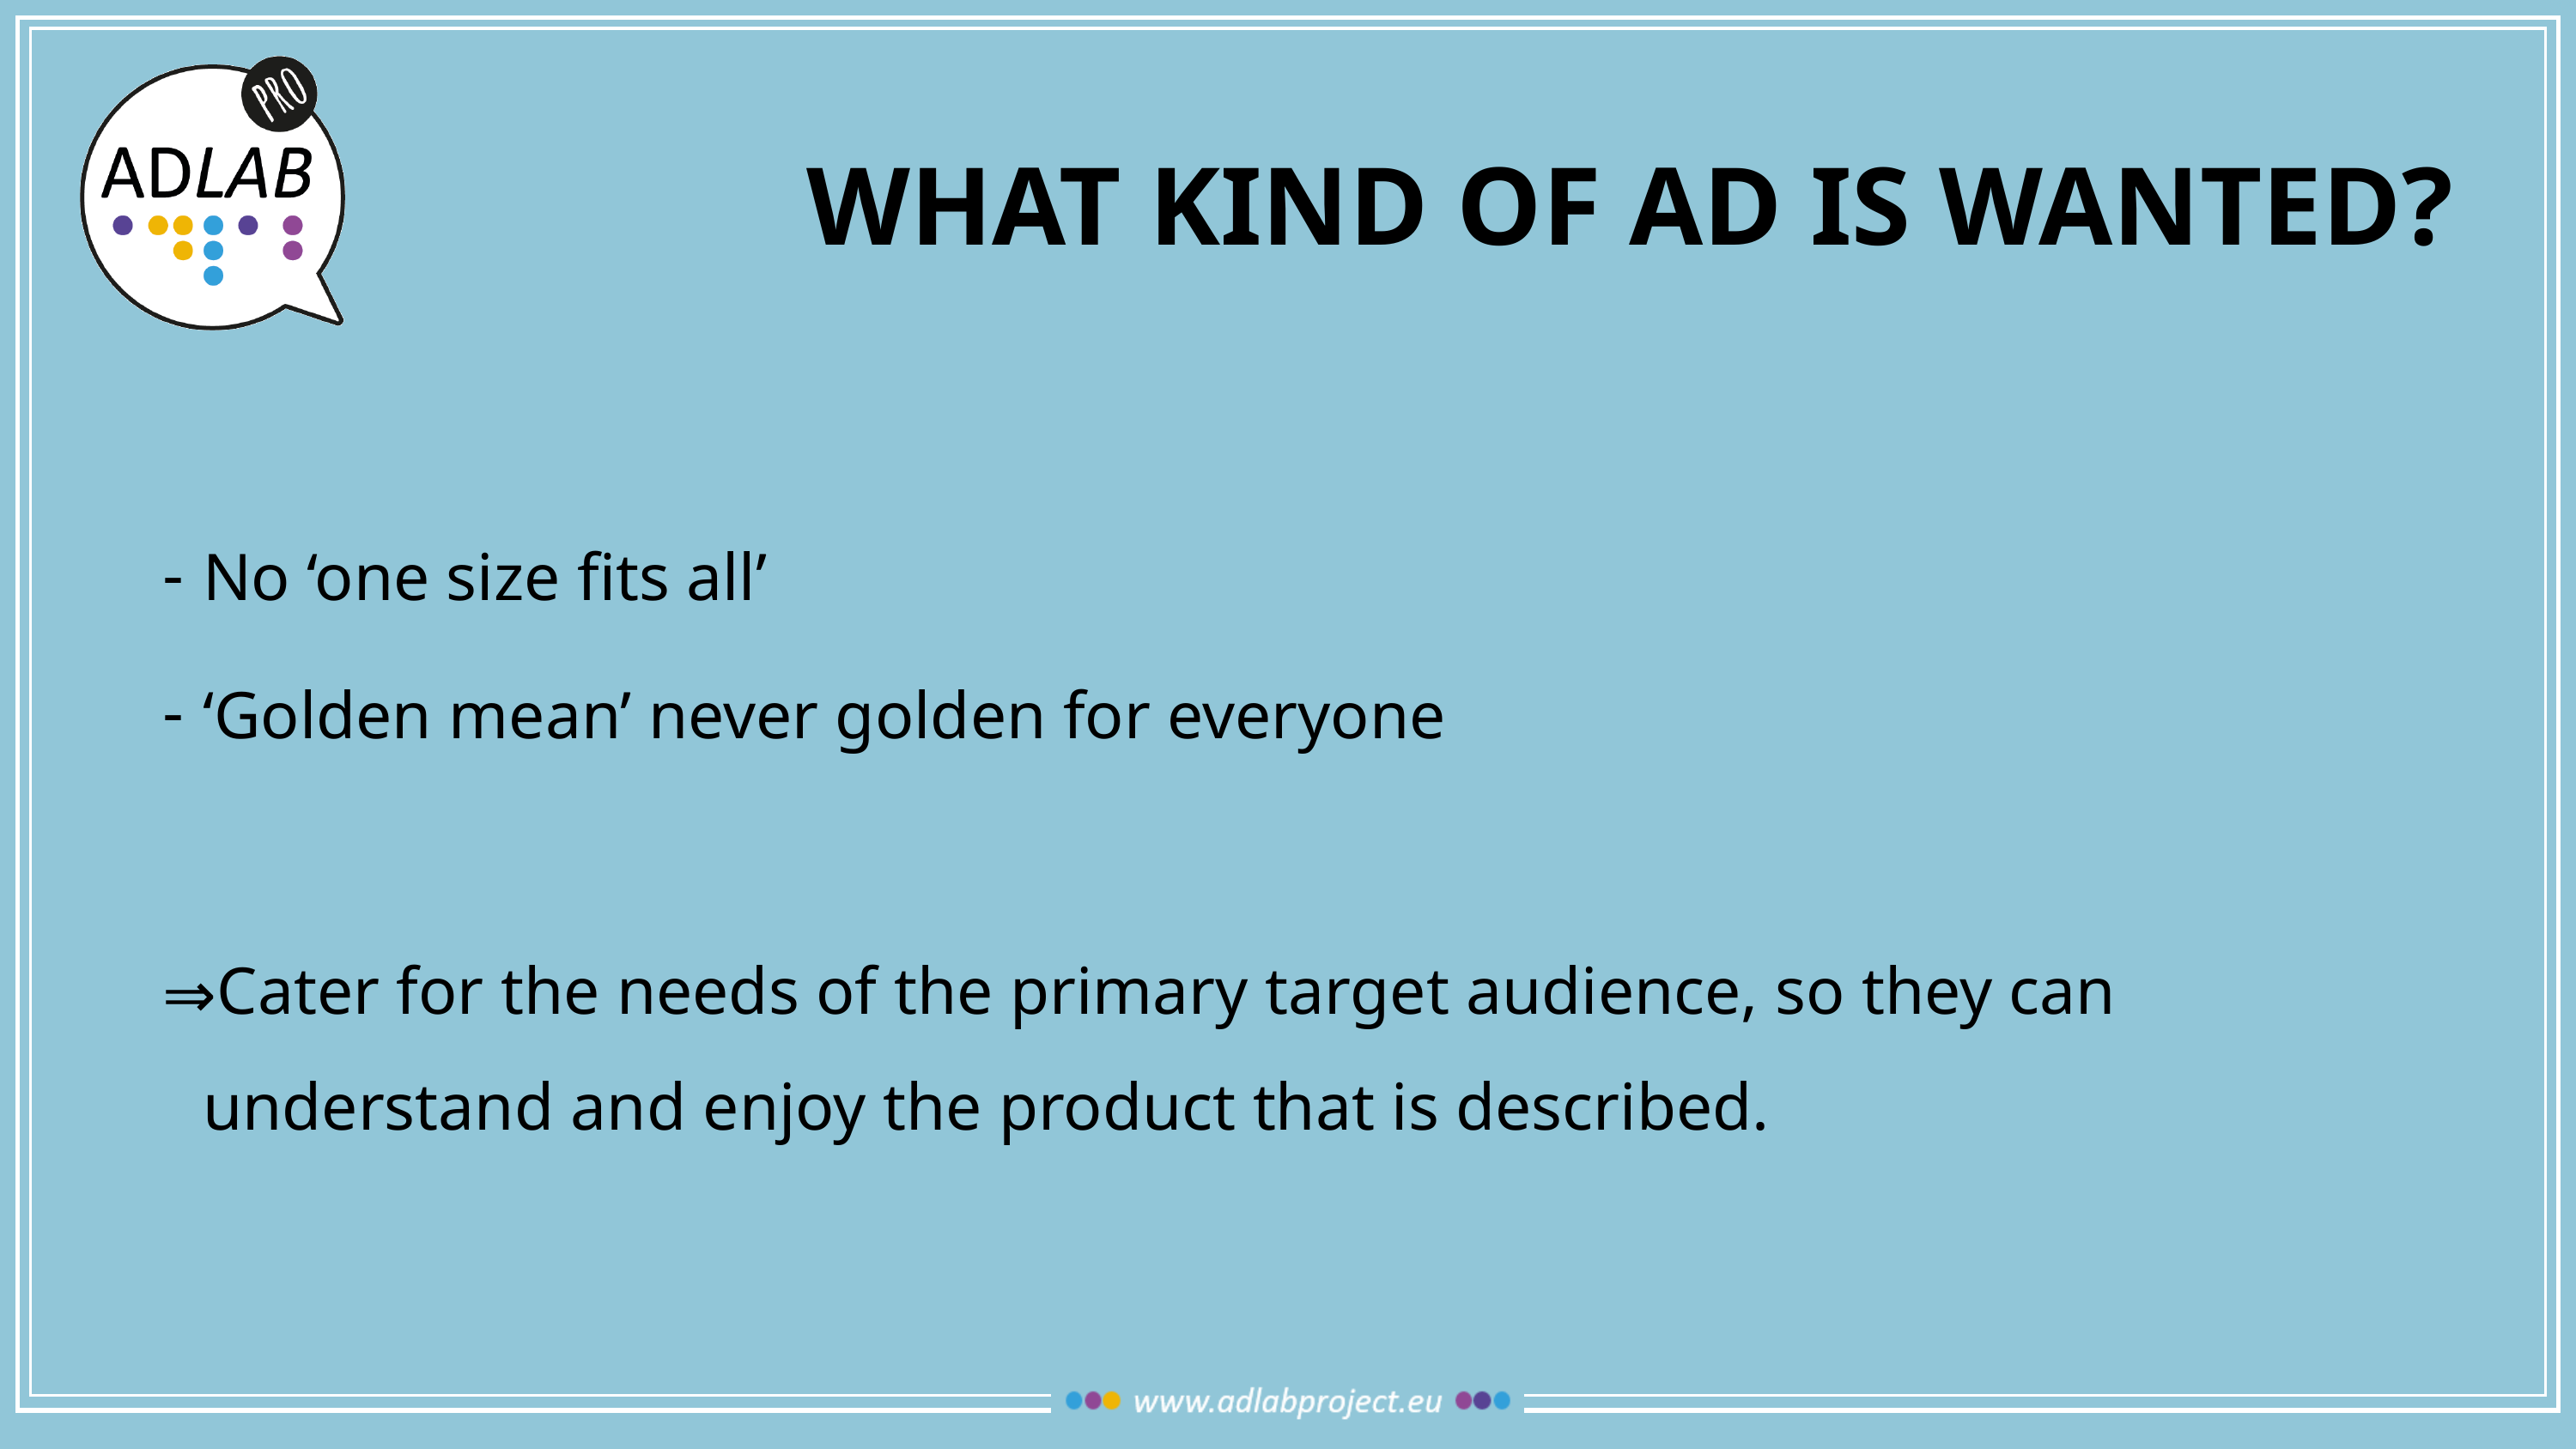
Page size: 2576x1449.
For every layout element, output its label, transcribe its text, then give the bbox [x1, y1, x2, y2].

list No ‘one size fits all’ ‘Golden mean’ never golden for everyone Cater for the needs of the primary target audience, so they can understand and enjoy the product that is described. [150, 491, 2467, 1147]
picture [72, 49, 353, 330]
title WHAT KIND OF AD IS WANTED? [384, 70, 2467, 351]
picture [1051, 1378, 1524, 1429]
